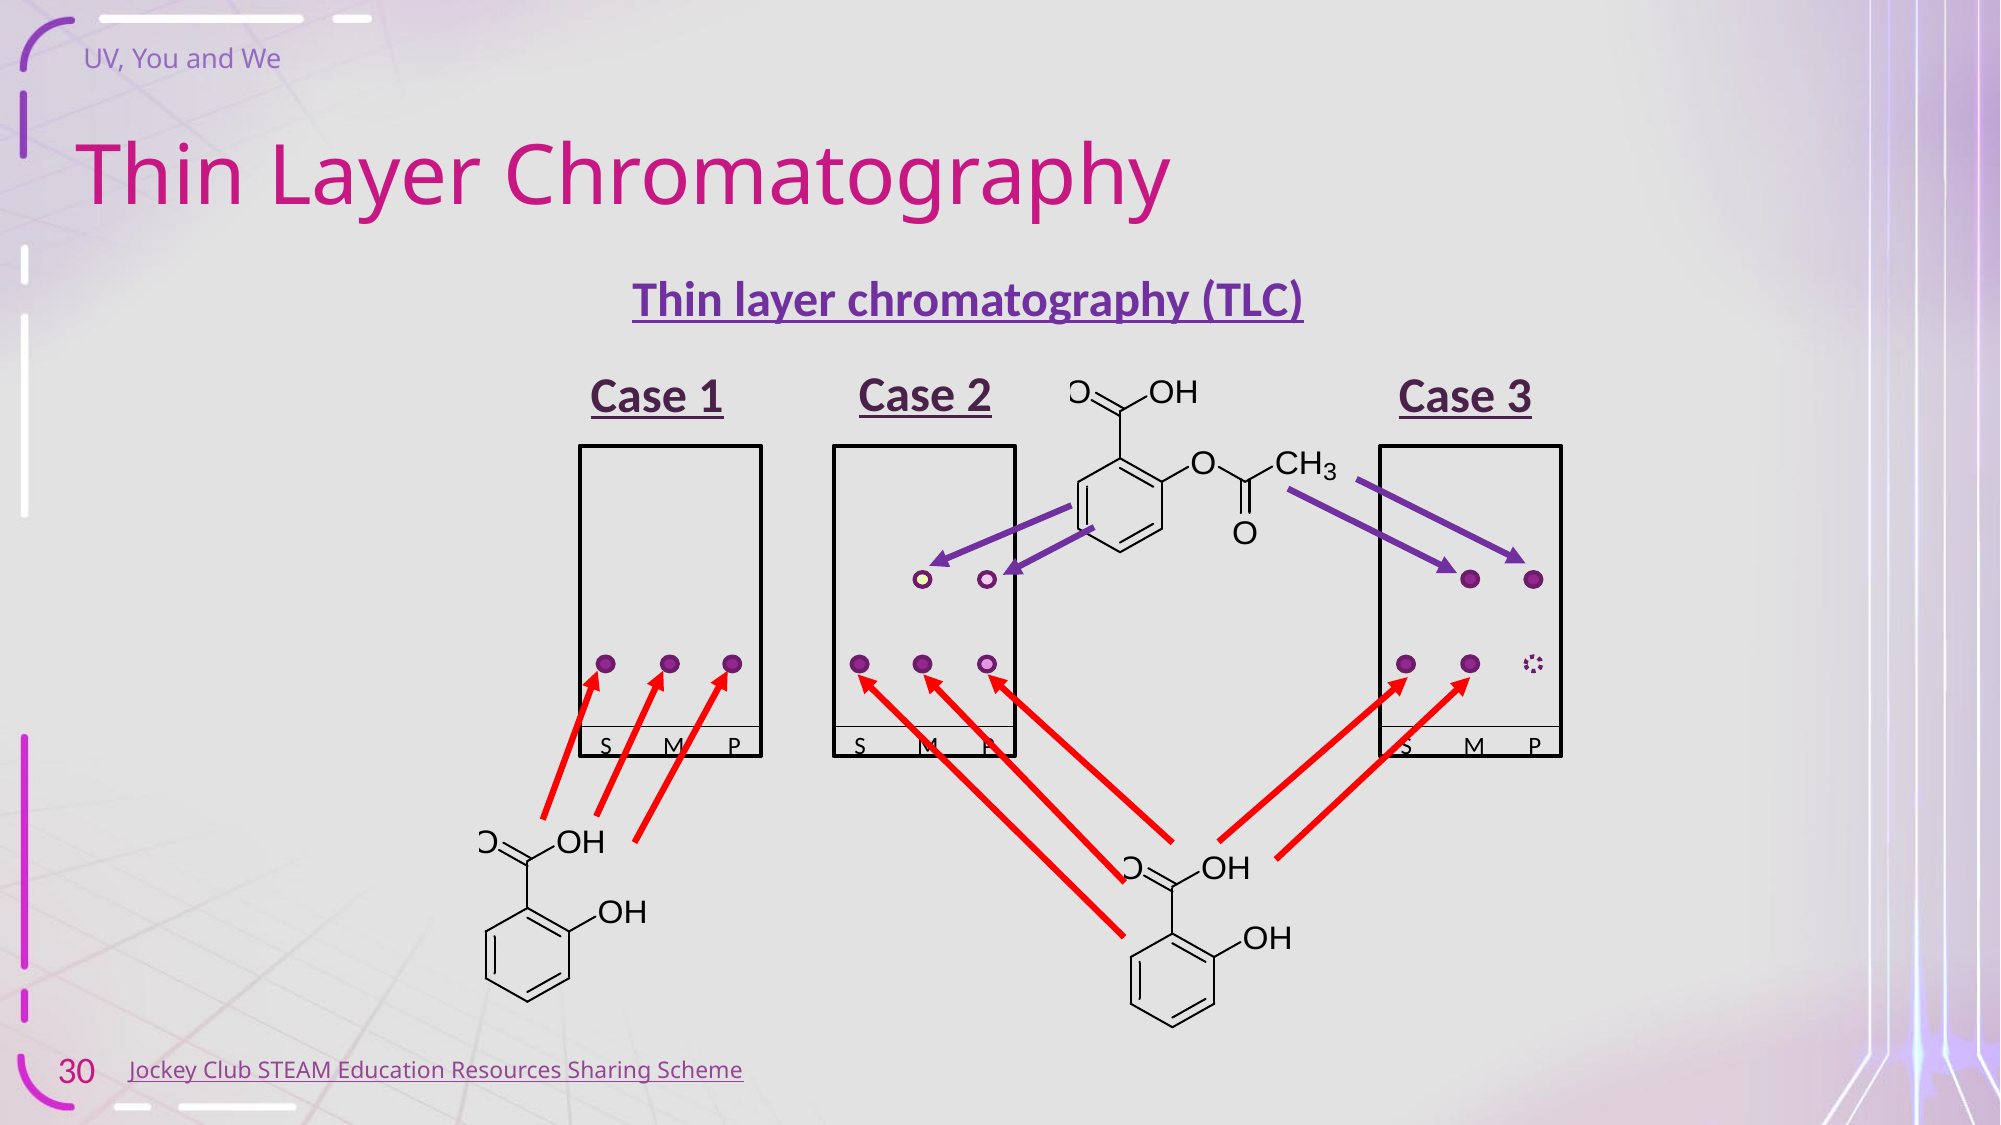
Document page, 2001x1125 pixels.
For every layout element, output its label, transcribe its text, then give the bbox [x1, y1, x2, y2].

title Thin Layer Chromatography [61, 63, 1571, 279]
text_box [478, 354, 1562, 1033]
picture [0, 0, 2001, 1125]
text_box Thin layer chromatography (TLC) [617, 259, 1319, 335]
